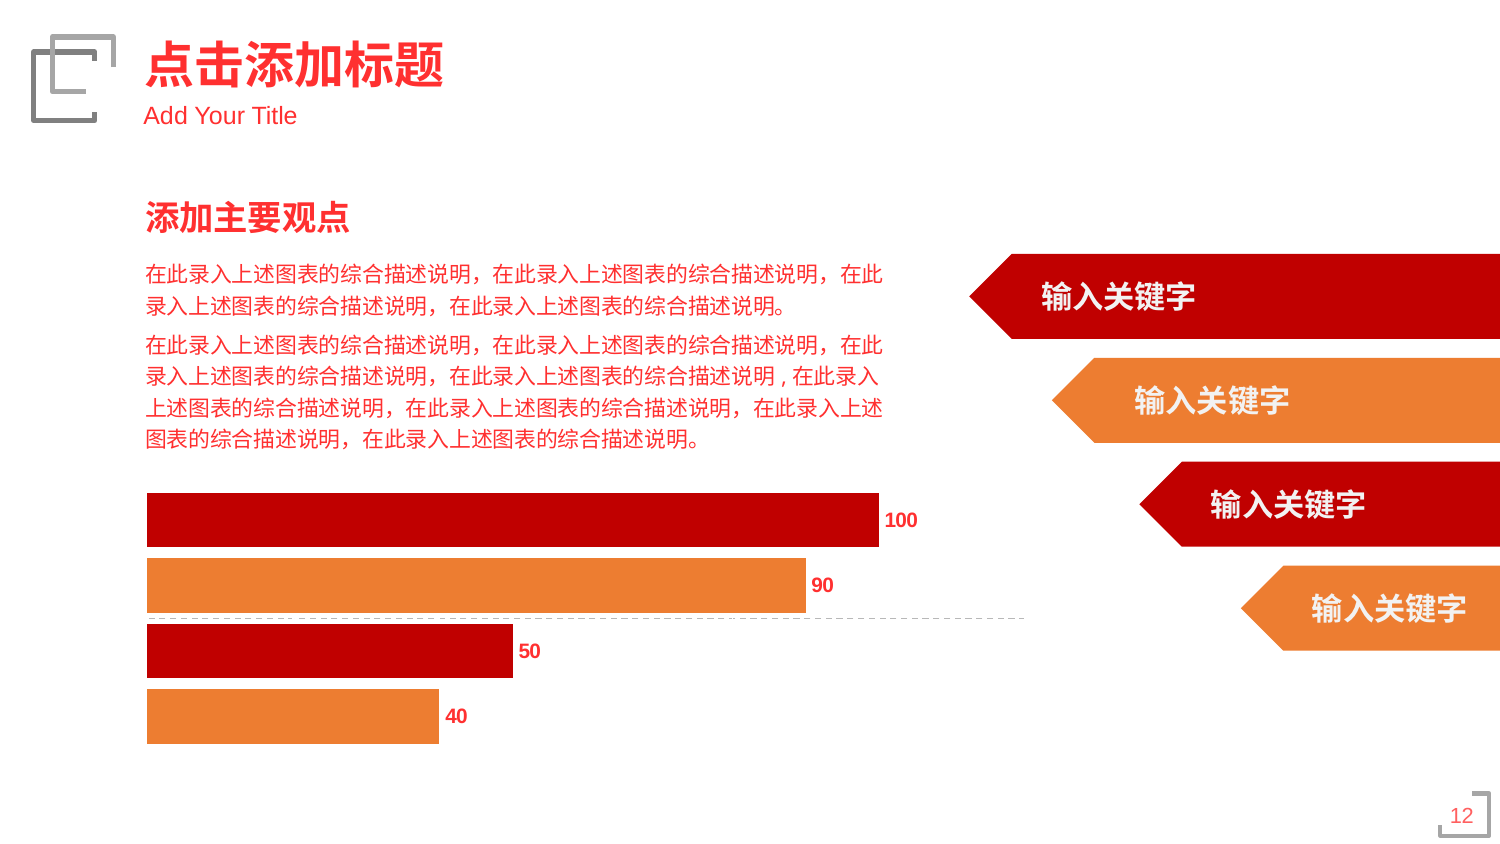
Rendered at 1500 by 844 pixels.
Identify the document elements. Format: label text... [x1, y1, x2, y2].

text_box 输入关键字 [1199, 479, 1407, 529]
text_box 输入关键字 [1029, 271, 1241, 321]
text_box [1238, 563, 1500, 653]
text_box 在此录入上述图表的综合描述说明，在此录入上述图表的综合描述说明，在此录入上述图表的综合描述说明，在此录入上述图表的综合描述说明。 在此录入上述图表的综合描述说明，在此录入上述图表的综合描述说明，在此录入上述图表的综合描述说明，在此录入上述图表的综合描述说明,在此录入上述图表的综合描述说明，在此录入上述图表的综合描述说明，在此录入上述图表的综合描述说明，在此录入上述图表的综合描述说明。 [134, 250, 904, 458]
text_box 输入关键字 [1123, 375, 1343, 425]
text_box 点击添加标题 [133, 27, 457, 99]
text_box [967, 251, 1500, 341]
text_box [1049, 355, 1500, 445]
text_box Add Your Title [132, 93, 416, 135]
text_box [1137, 459, 1500, 549]
chart [127, 487, 1044, 750]
text_box 添加主要观点 [134, 190, 431, 243]
text_box 输入关键字 [1300, 583, 1500, 633]
